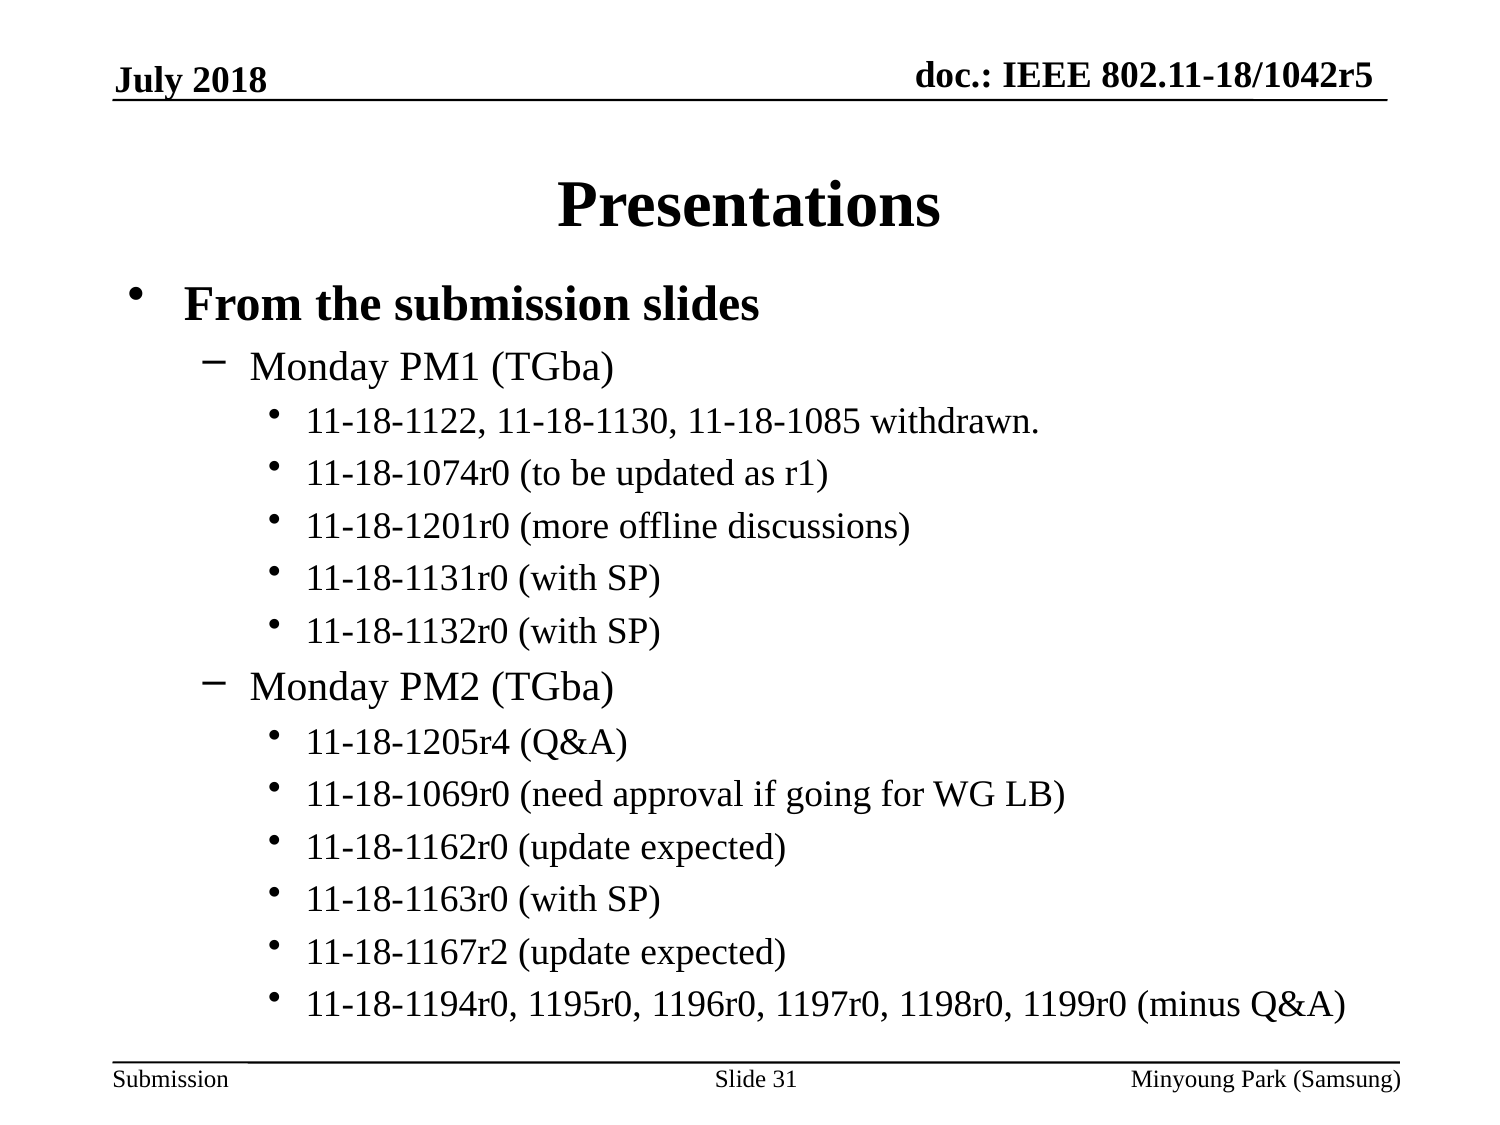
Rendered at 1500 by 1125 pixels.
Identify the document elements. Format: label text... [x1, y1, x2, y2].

footer Minyoung Park (Samsung) [949, 1061, 1402, 1093]
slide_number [114, 54, 335, 101]
list From the submission slides Monday PM1 (TGba) 11-18-1122, 11-18-1130, 11-18-1085 withdrawn. 11-18-1074r0 (to be updated as r1) 11-18-1201r0 (more offline discussions) 11-18-1131r0 (with SP) 11-18-1132r0 (with SP) Monday PM2 (TGba) 11-18-1205r4 (Q&A) 11-18-1069r0 (need approval if going for WG LB) 11-18-1162r0 (update expected) 11-18-1163r0 (with SP) 11-18-1167r2 (update expected) 11-18-1194r0, 1195r0, 1196r0, 1197r0, 1198r0, 1199r0 (minus Q&A) [112, 262, 1388, 1000]
slide_number Slide 31 [712, 1061, 800, 1093]
title Presentations [112, 112, 1388, 262]
